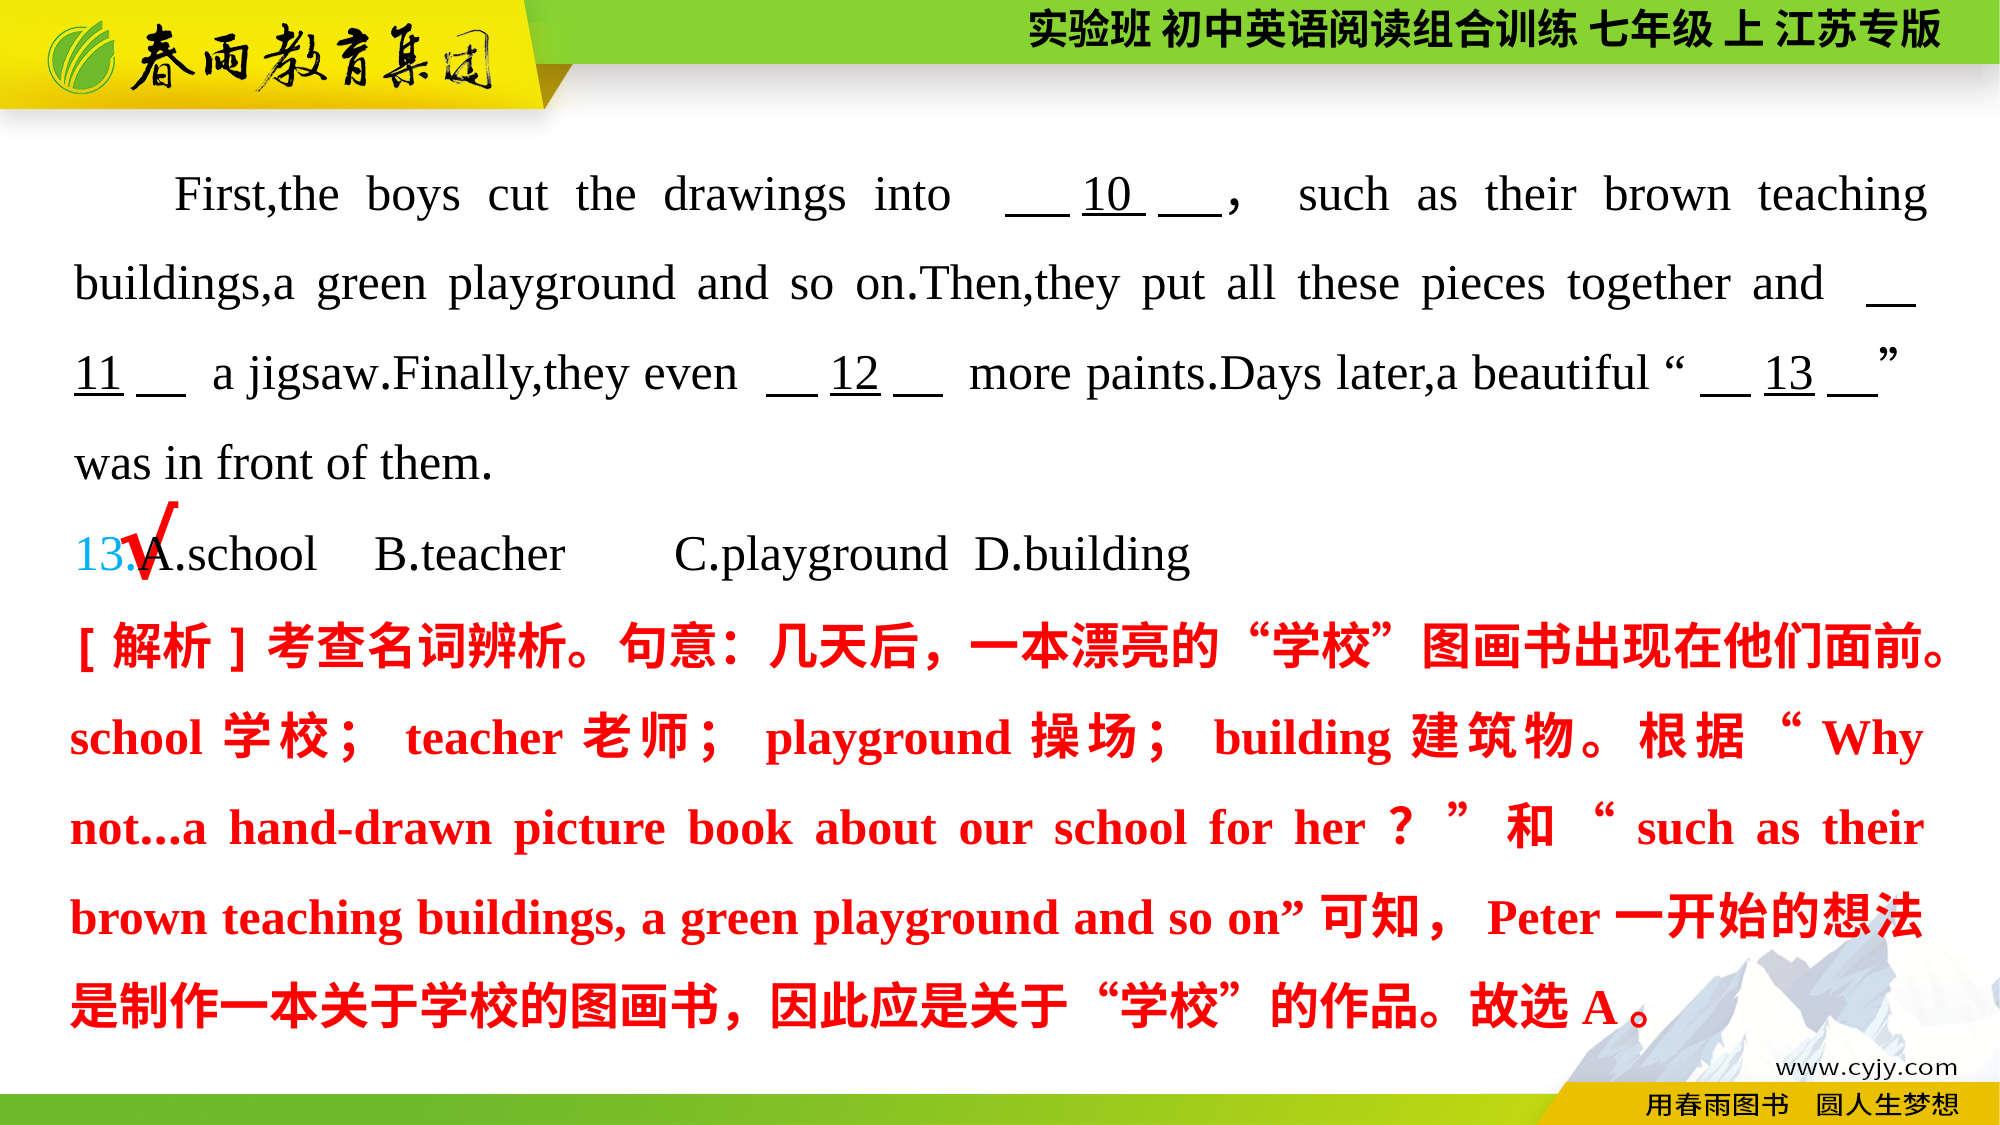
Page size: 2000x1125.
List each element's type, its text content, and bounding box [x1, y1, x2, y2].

list First,the boys cut the drawings into 10 ，such as their brown teaching buildings,a green playground and so on.Then,they put all these pieces together and 11 a jigsaw.Finally,they even 12 more paints.Days later,a beautiful “ 13 ” was in front of them. 13.A.school B.teacher C.playground D.building [59, 122, 1944, 592]
text_box [解析]考查名词辨析。句意：几天后，一本漂亮的“学校”图画书出现在他们面前。school学校；teacher老师；playground操场；building建筑物。根据“Why not...a hand-drawn picture book about our school for her？”和“such as their brown teaching buildings, a green playground and so on”可知，Peter一开始的想法是制作一本关于学校的图画书，因此应是关于“学校”的作品。故选A。 [54, 577, 1939, 1043]
picture [0, 0, 2000, 1125]
